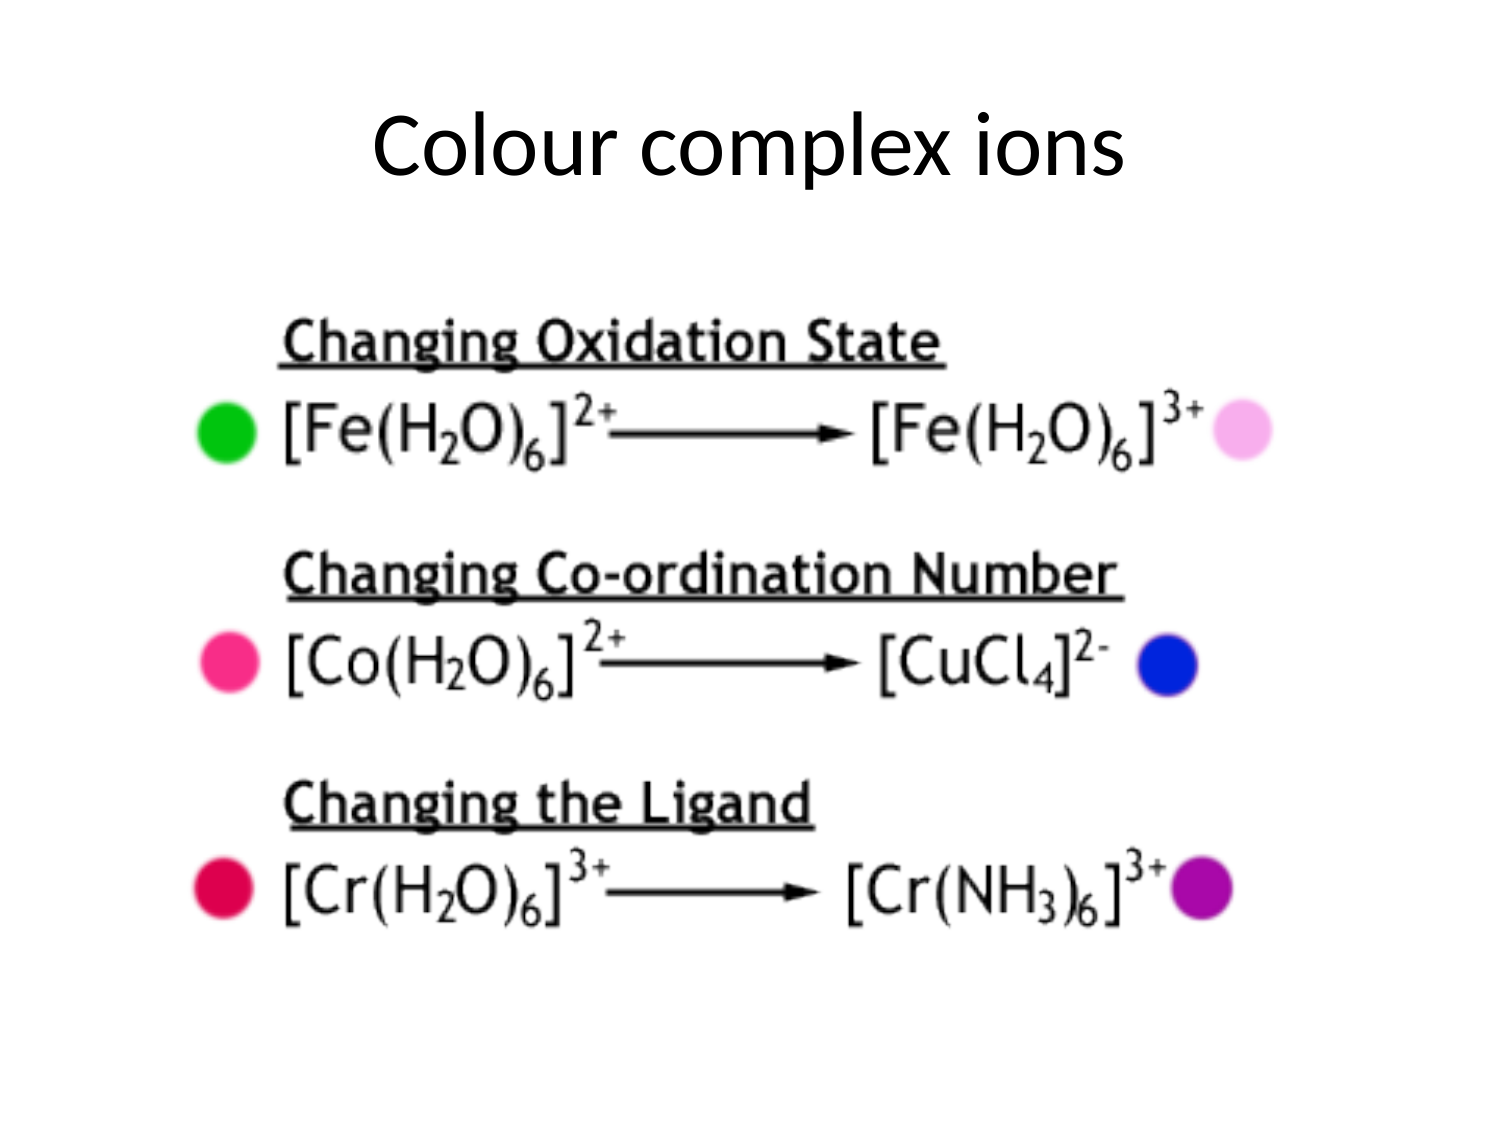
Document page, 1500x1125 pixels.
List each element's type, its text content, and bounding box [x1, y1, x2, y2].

picture [177, 304, 1296, 954]
title Colour complex ions [75, 45, 1425, 233]
